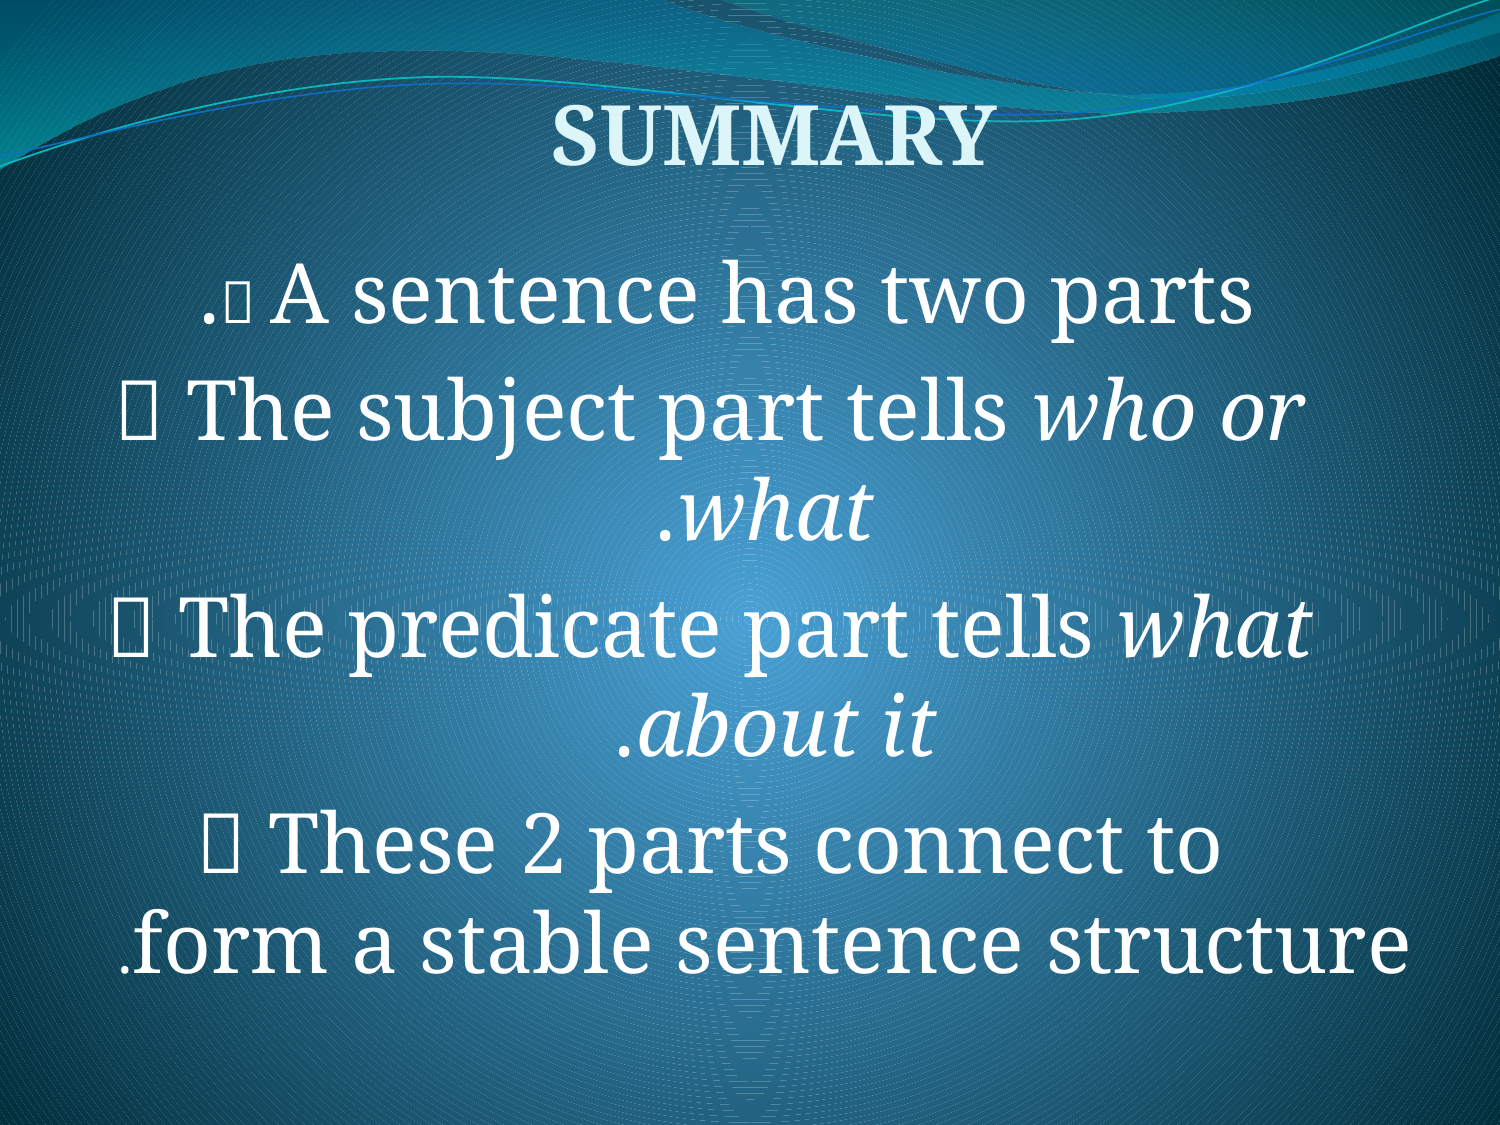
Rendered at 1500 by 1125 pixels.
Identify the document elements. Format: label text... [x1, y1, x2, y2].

subtitle SUMMARY  A sentence has two parts.  The subject part tells who or what.  The predicate part tells what about it.  These 2 parts connect to form a stable sentence structure. [87, 75, 1438, 1075]
